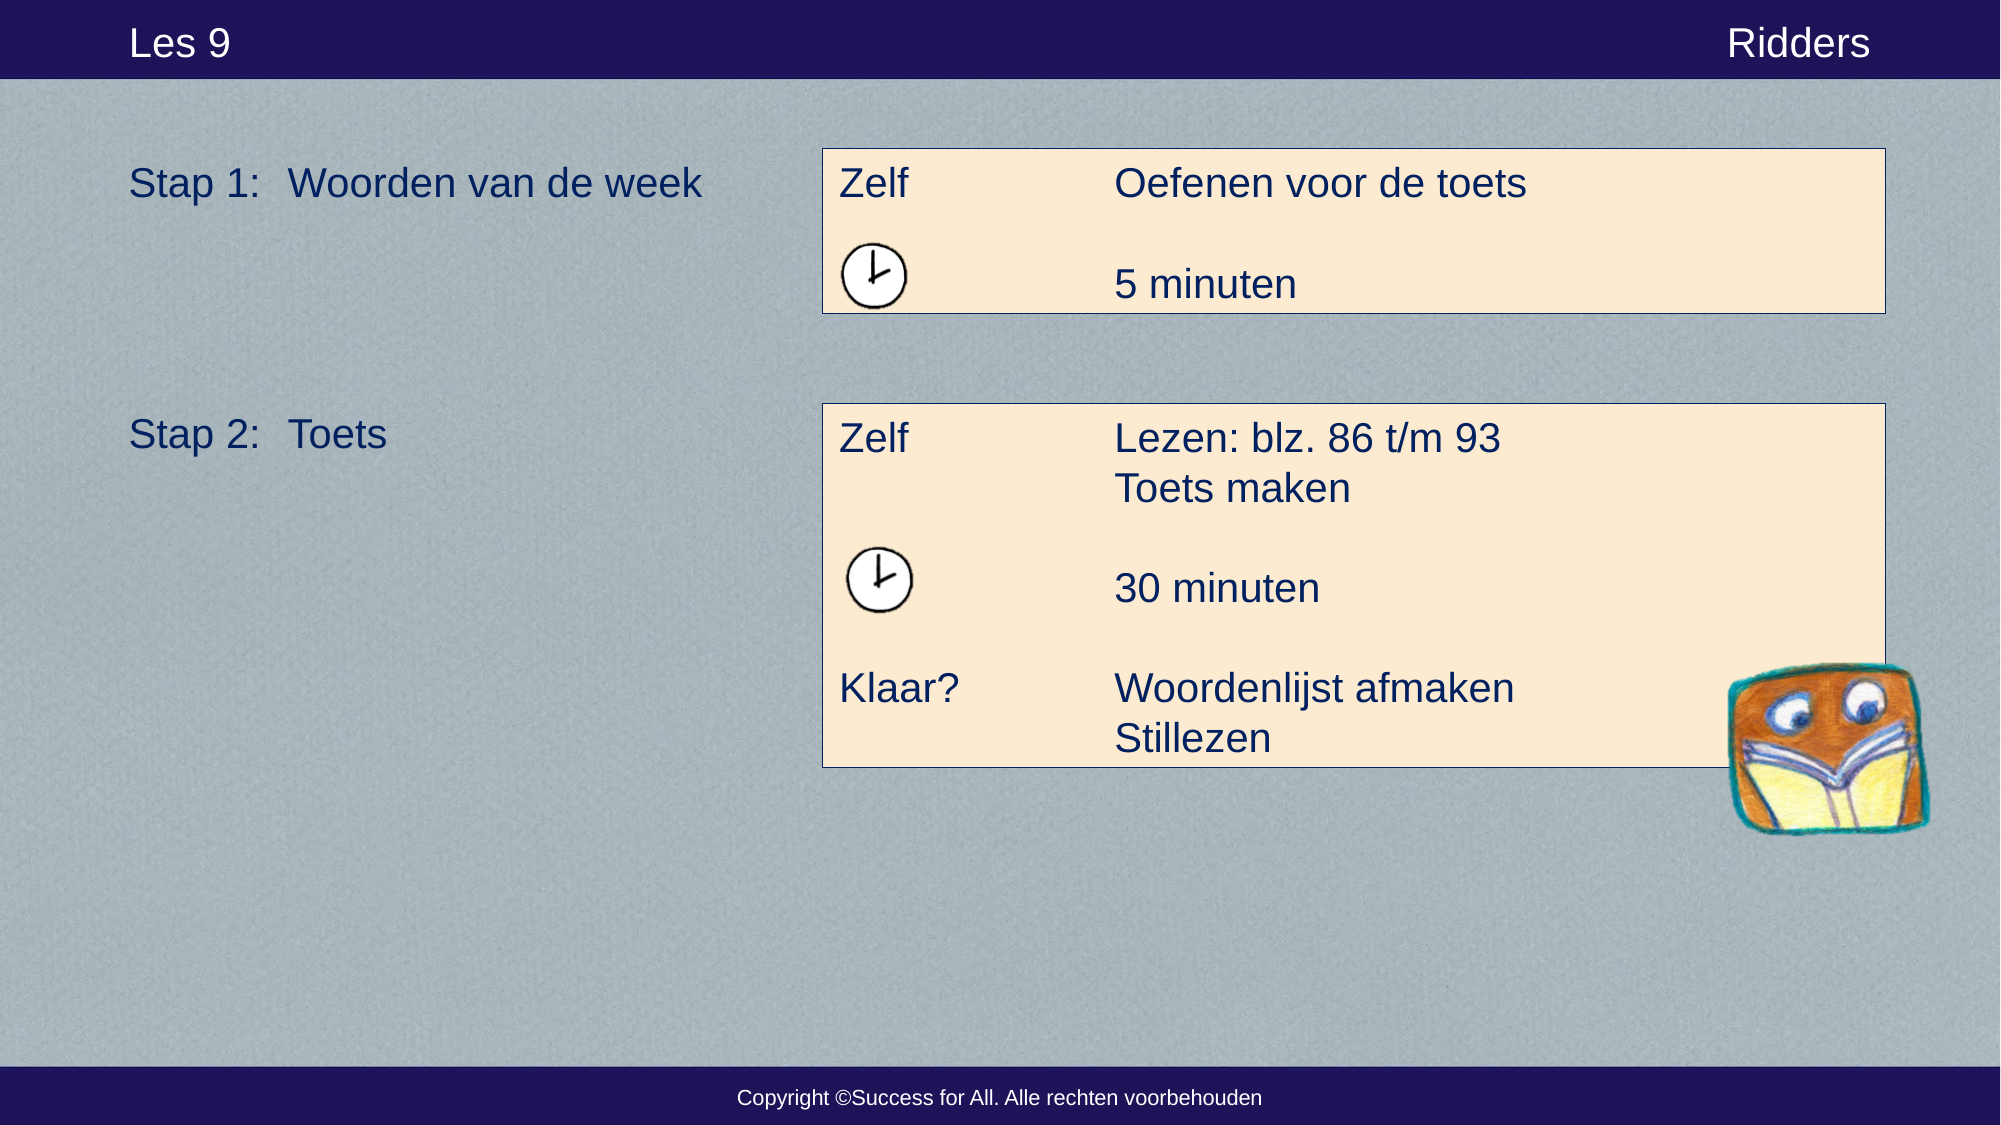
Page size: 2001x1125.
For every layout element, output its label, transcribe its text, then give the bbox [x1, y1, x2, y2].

text_box Zelf Oefenen voor de toets 5 minuten [822, 148, 1886, 314]
picture [0, 0, 2001, 1125]
text_box Ridders [999, 8, 1886, 73]
text_box Stap 1: Woorden van de week Stap 2: Toets [114, 148, 907, 764]
text_box Zelf Lezen: blz. 86 t/m 93 Toets maken 30 minuten Klaar? Woordenlijst afmaken Stillezen [822, 403, 1886, 768]
text_box Les 9 [114, 8, 354, 73]
text_box Copyright ©Success for All. Alle rechten voorbehouden [0, 1076, 2000, 1125]
